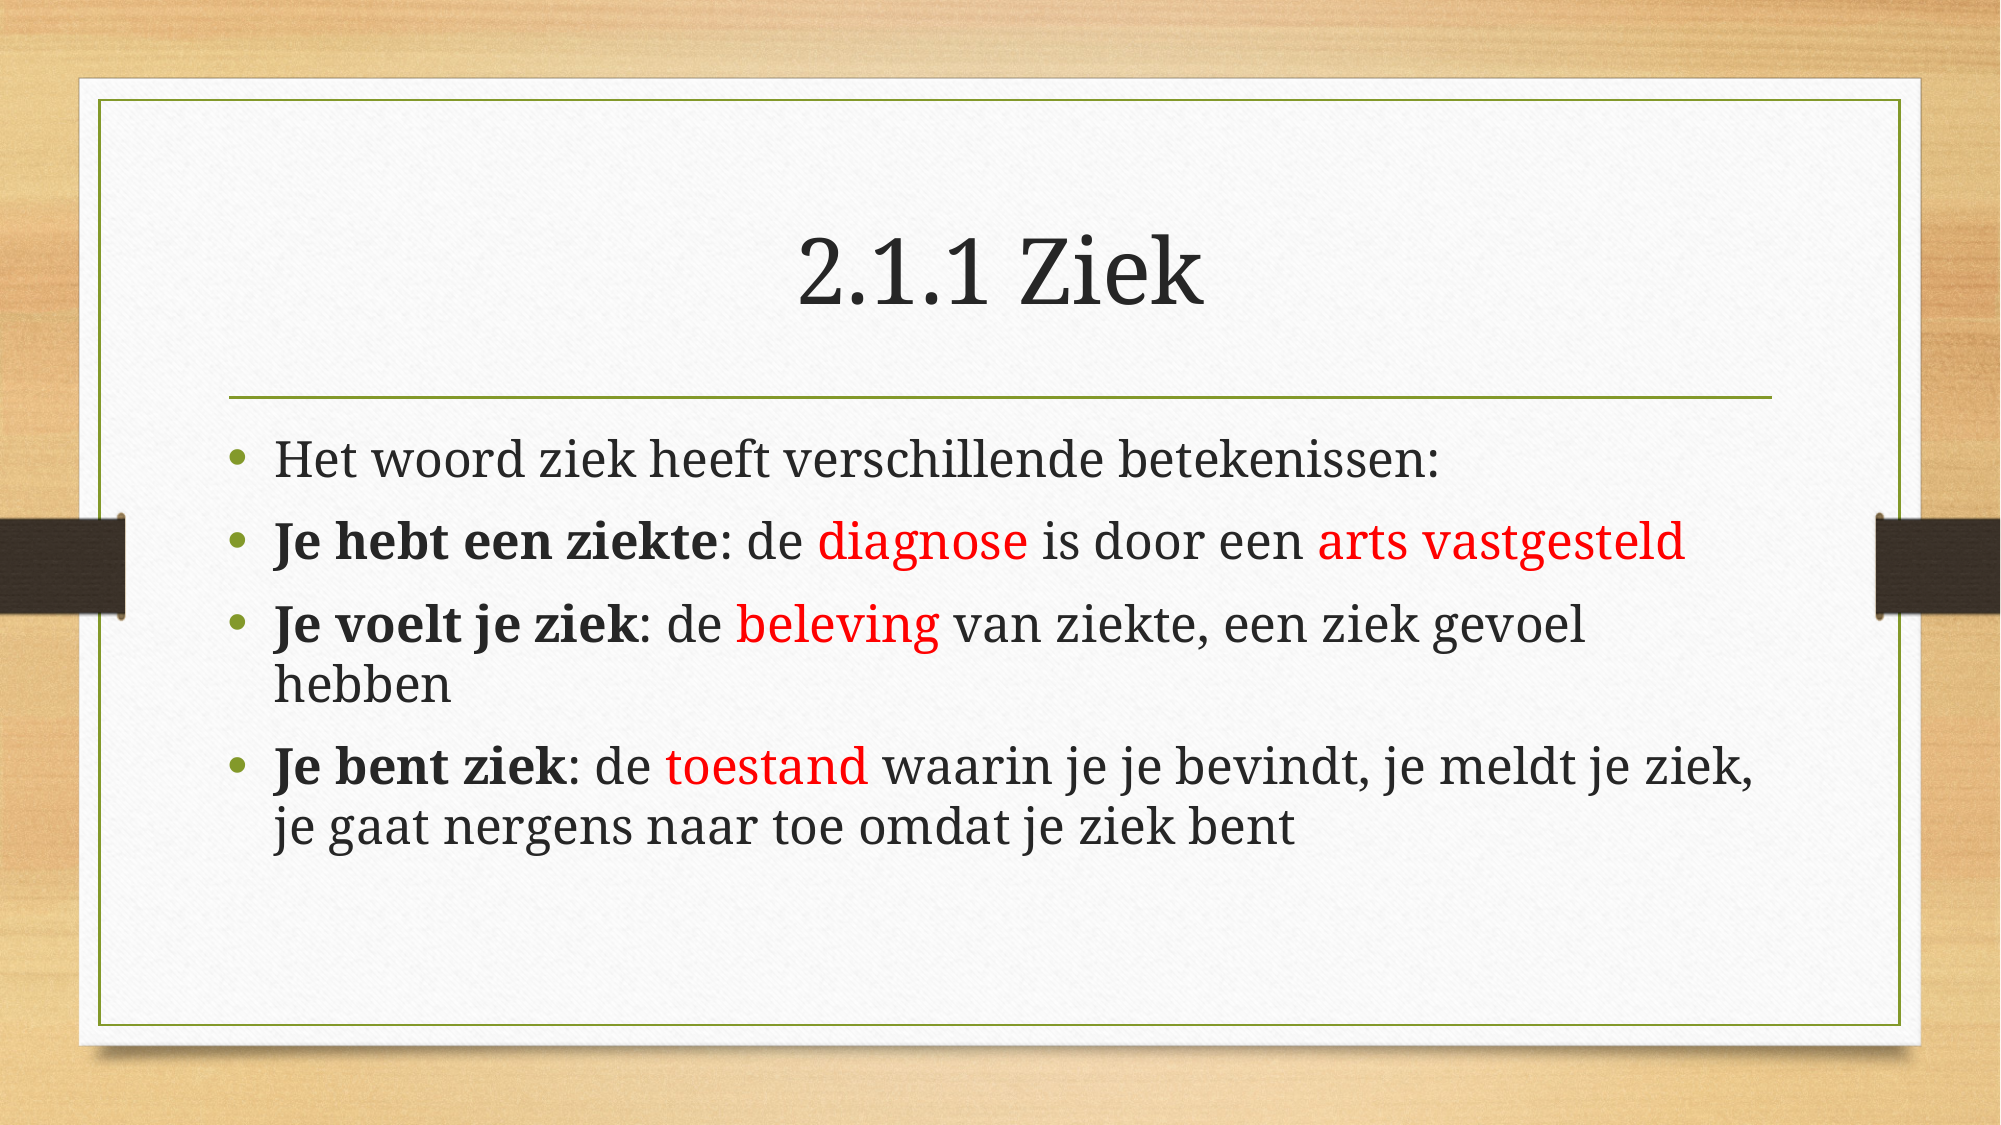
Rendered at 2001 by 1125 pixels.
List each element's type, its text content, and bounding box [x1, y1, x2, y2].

title 2.1.1 Ziek [212, 161, 1788, 375]
picture [0, 0, 2001, 1125]
list Het woord ziek heeft verschillende betekenissen: Je hebt een ziekte: de diagnose is door een arts vastgesteld Je voelt je ziek: de beleving van ziekte, een ziek gevoel hebben Je bent ziek: de toestand waarin je je bevindt, je meldt je ziek, je gaat nergens naar toe omdat je ziek bent [212, 419, 1788, 964]
